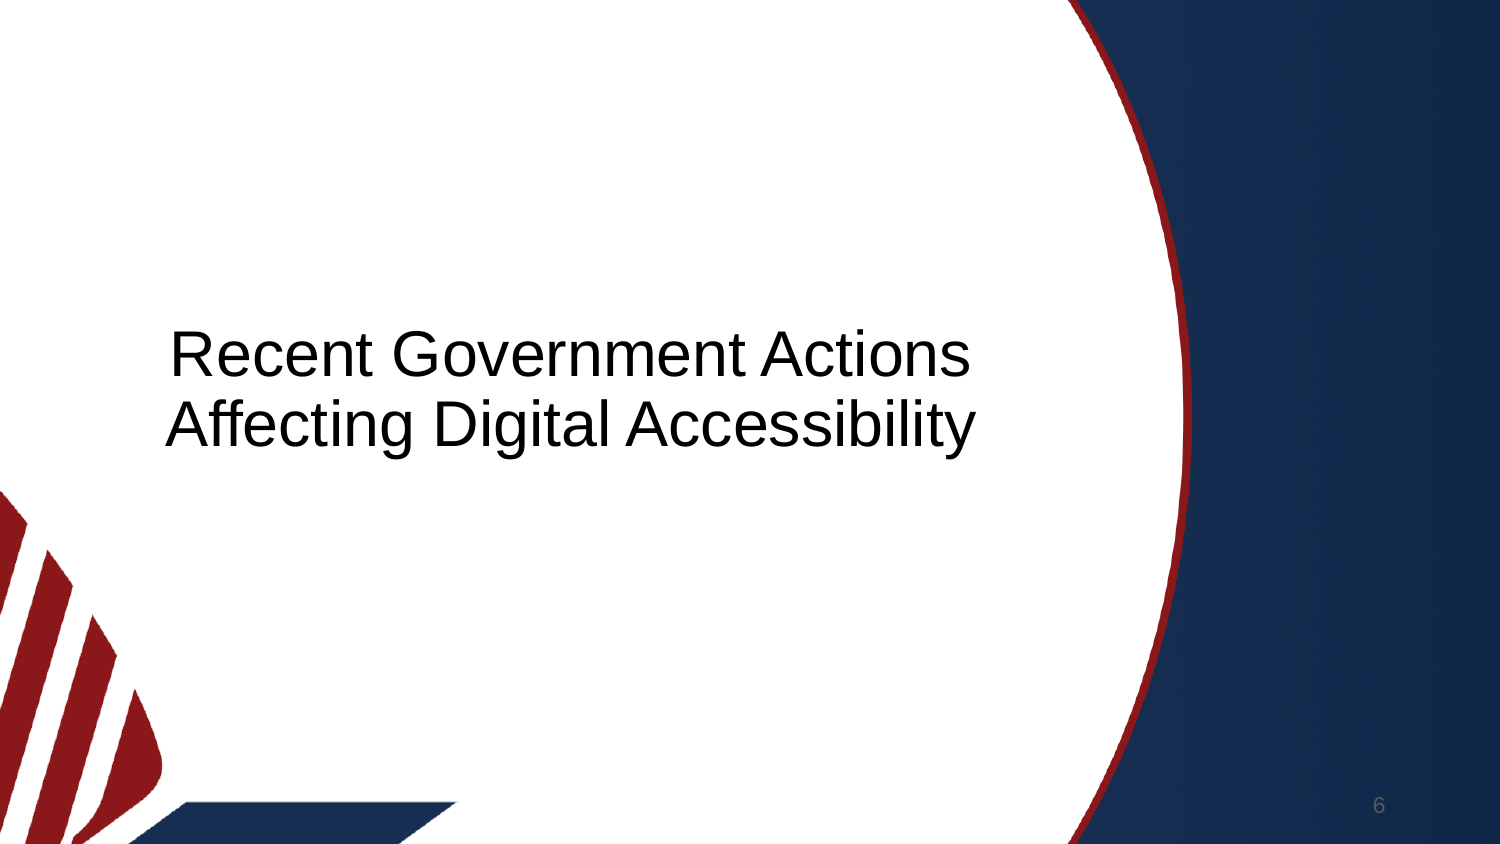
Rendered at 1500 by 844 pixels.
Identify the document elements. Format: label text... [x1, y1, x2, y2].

slide_number 6 [1059, 782, 1397, 827]
title Recent Government Actions Affecting Digital Accessibility [102, 114, 1040, 466]
picture [0, 0, 1500, 844]
